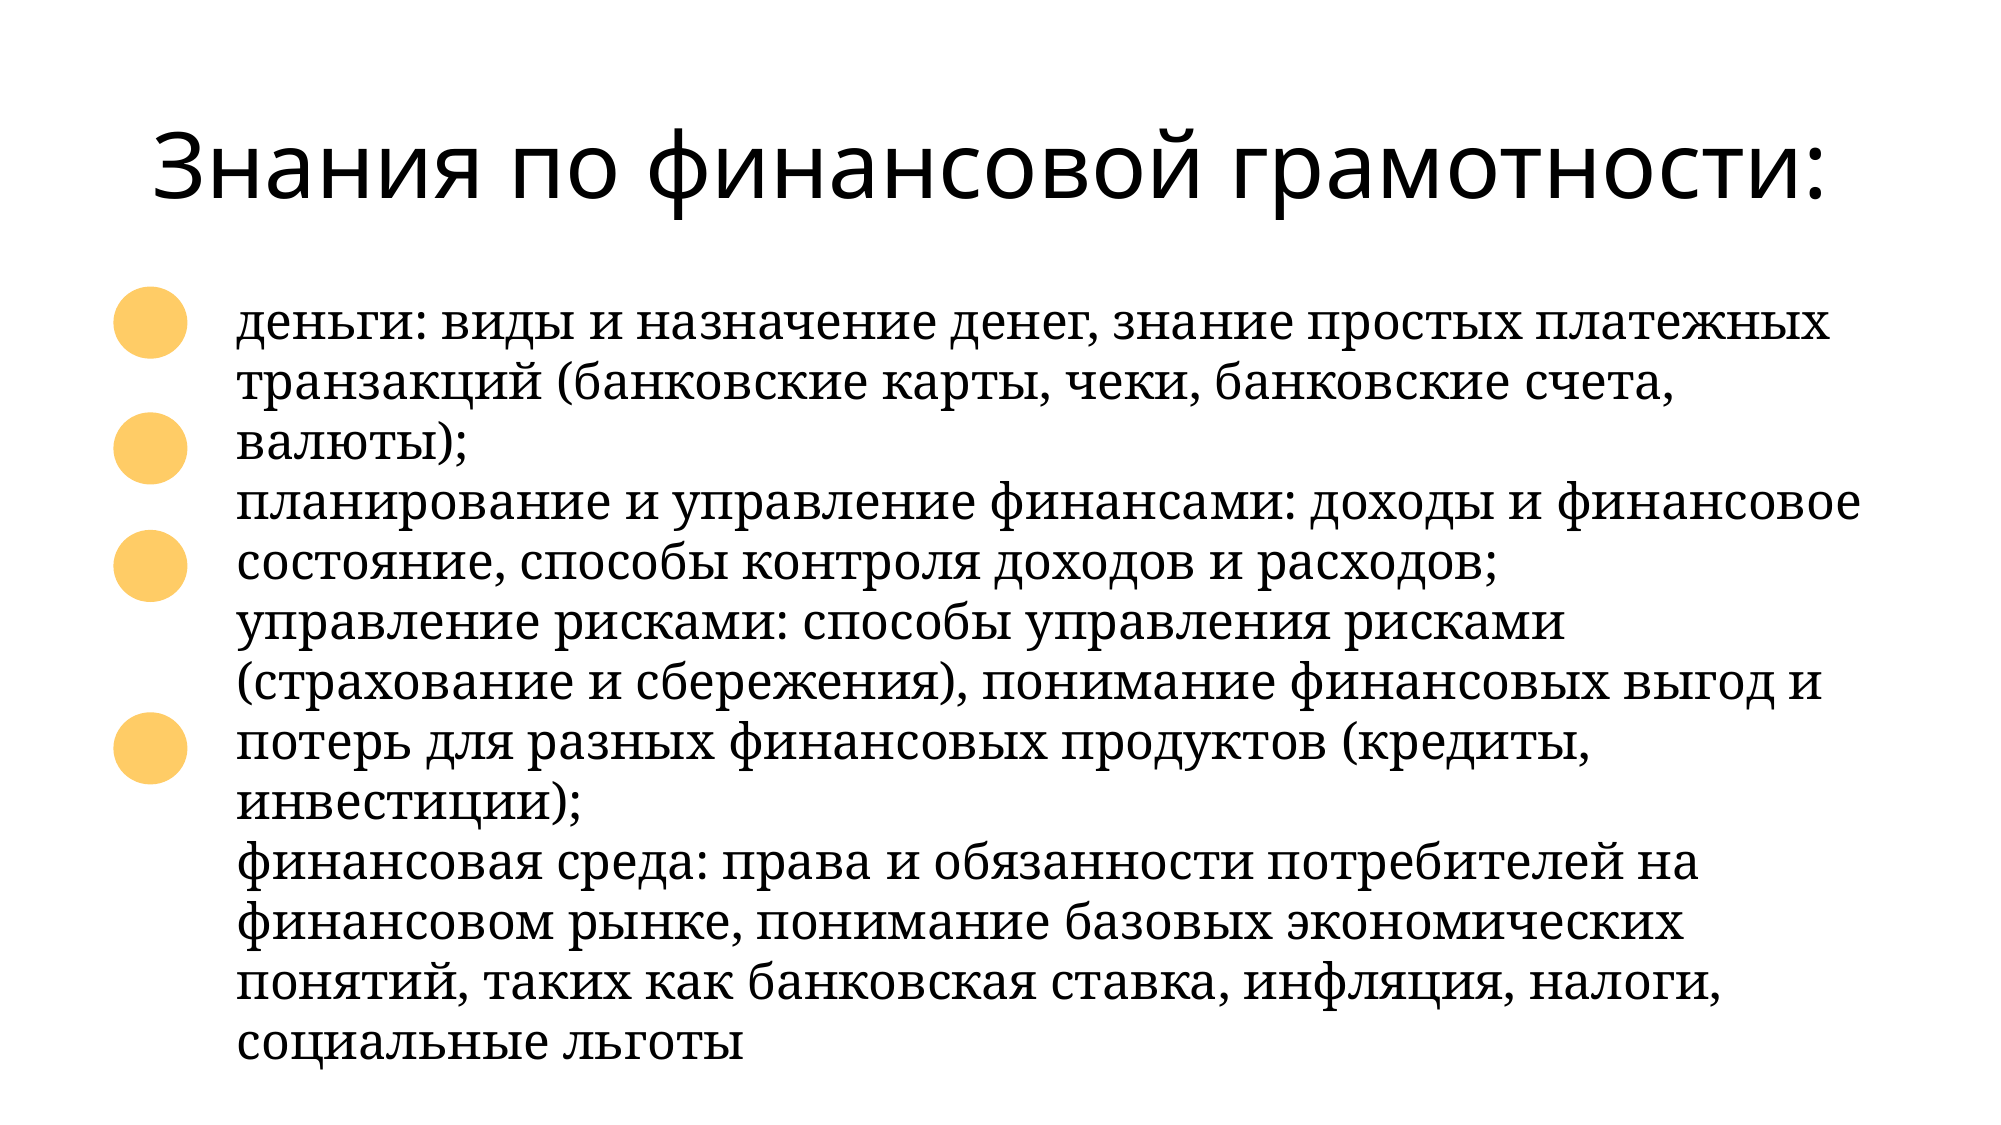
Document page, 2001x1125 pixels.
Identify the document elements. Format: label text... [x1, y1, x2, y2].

text_box [112, 528, 189, 604]
text_box деньги: виды и назначение денег, знание простых платежных транзакций (банковские карты, чеки, банковские счета, валюты); планирование и управление финансами: доходы и финансовое состояние, способы контроля доходов и расходов; управление рисками: способы управления рисками (страхование и сбережения), понимание финансовых выгод и потерь для разных финансовых продуктов (кредиты, инвестиции); финансовая среда: права и обязанности потребителей на финансовом рынке, понимание базовых экономических понятий, таких как банковская ставка, инфляция, налоги, социальные льготы [222, 282, 1903, 1078]
text_box [112, 711, 189, 786]
title Знания по финансовой грамотности: [137, 59, 1931, 278]
text_box [112, 411, 189, 486]
text_box [112, 285, 189, 360]
